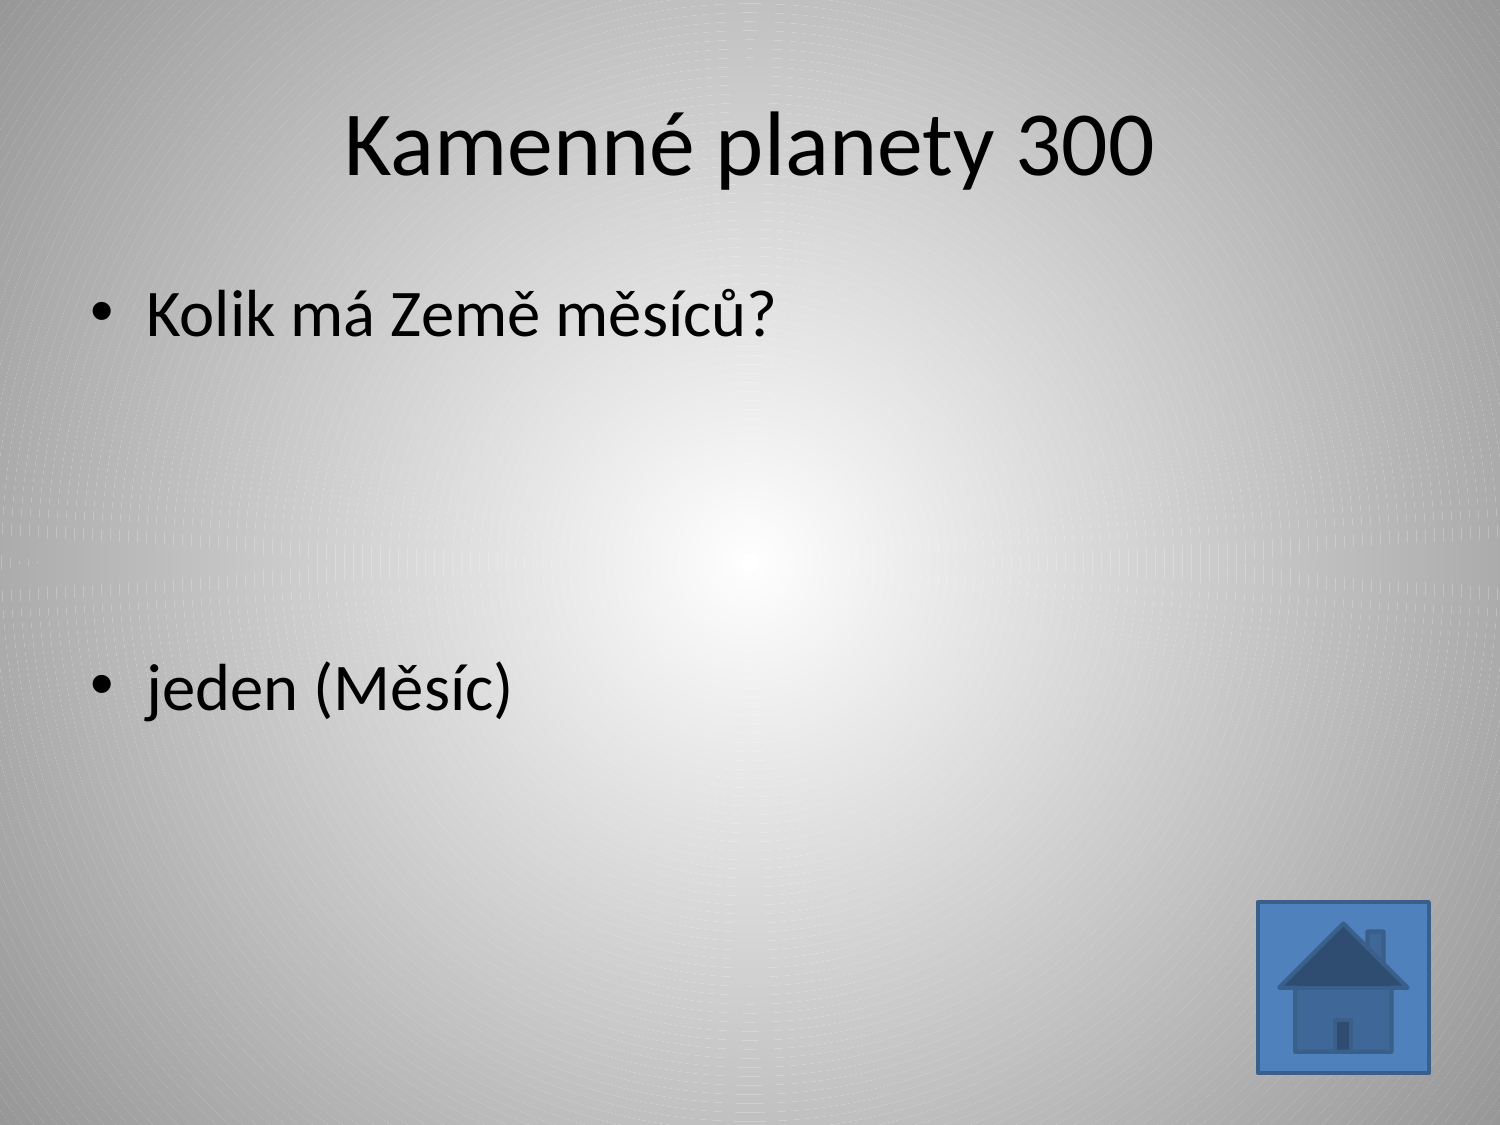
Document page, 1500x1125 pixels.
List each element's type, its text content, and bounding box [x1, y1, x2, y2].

list Kolik má Země měsíců? jeden (Měsíc) [75, 262, 1425, 1005]
title Kamenné planety 300 [75, 45, 1425, 233]
text_box [1256, 900, 1431, 1075]
